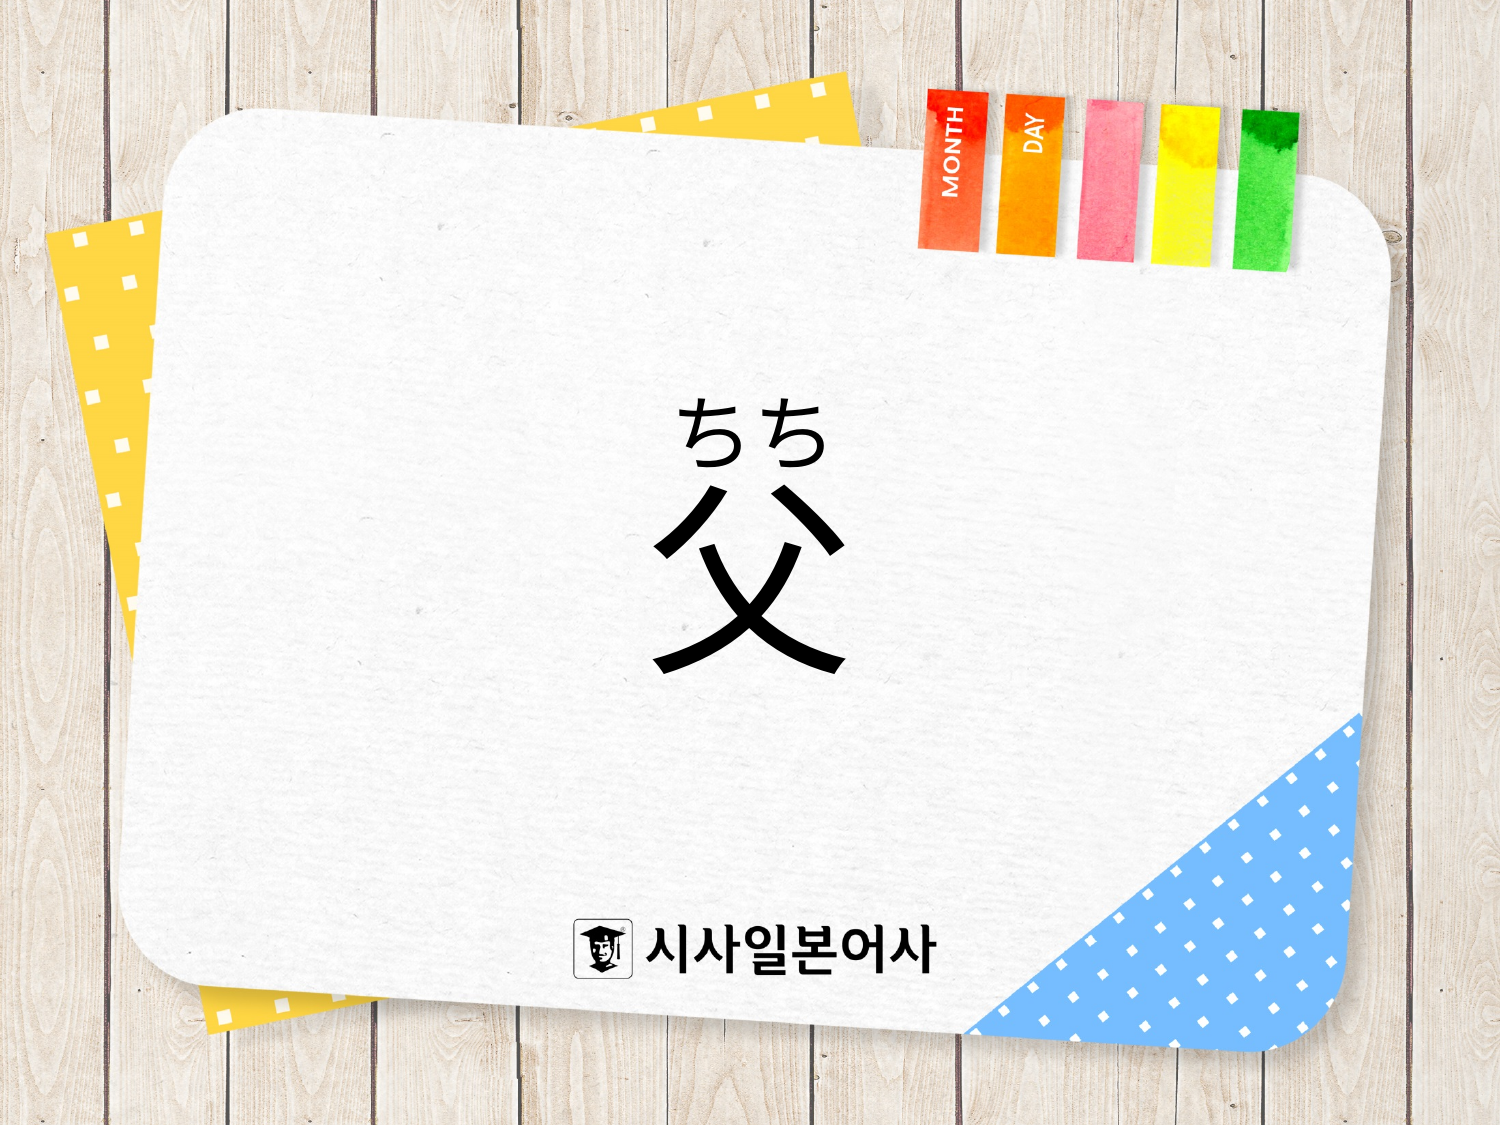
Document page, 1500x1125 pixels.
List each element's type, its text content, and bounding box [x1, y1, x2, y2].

title 父 [75, 338, 1425, 811]
text_box ちち [655, 373, 852, 489]
picture [0, 0, 1500, 1125]
